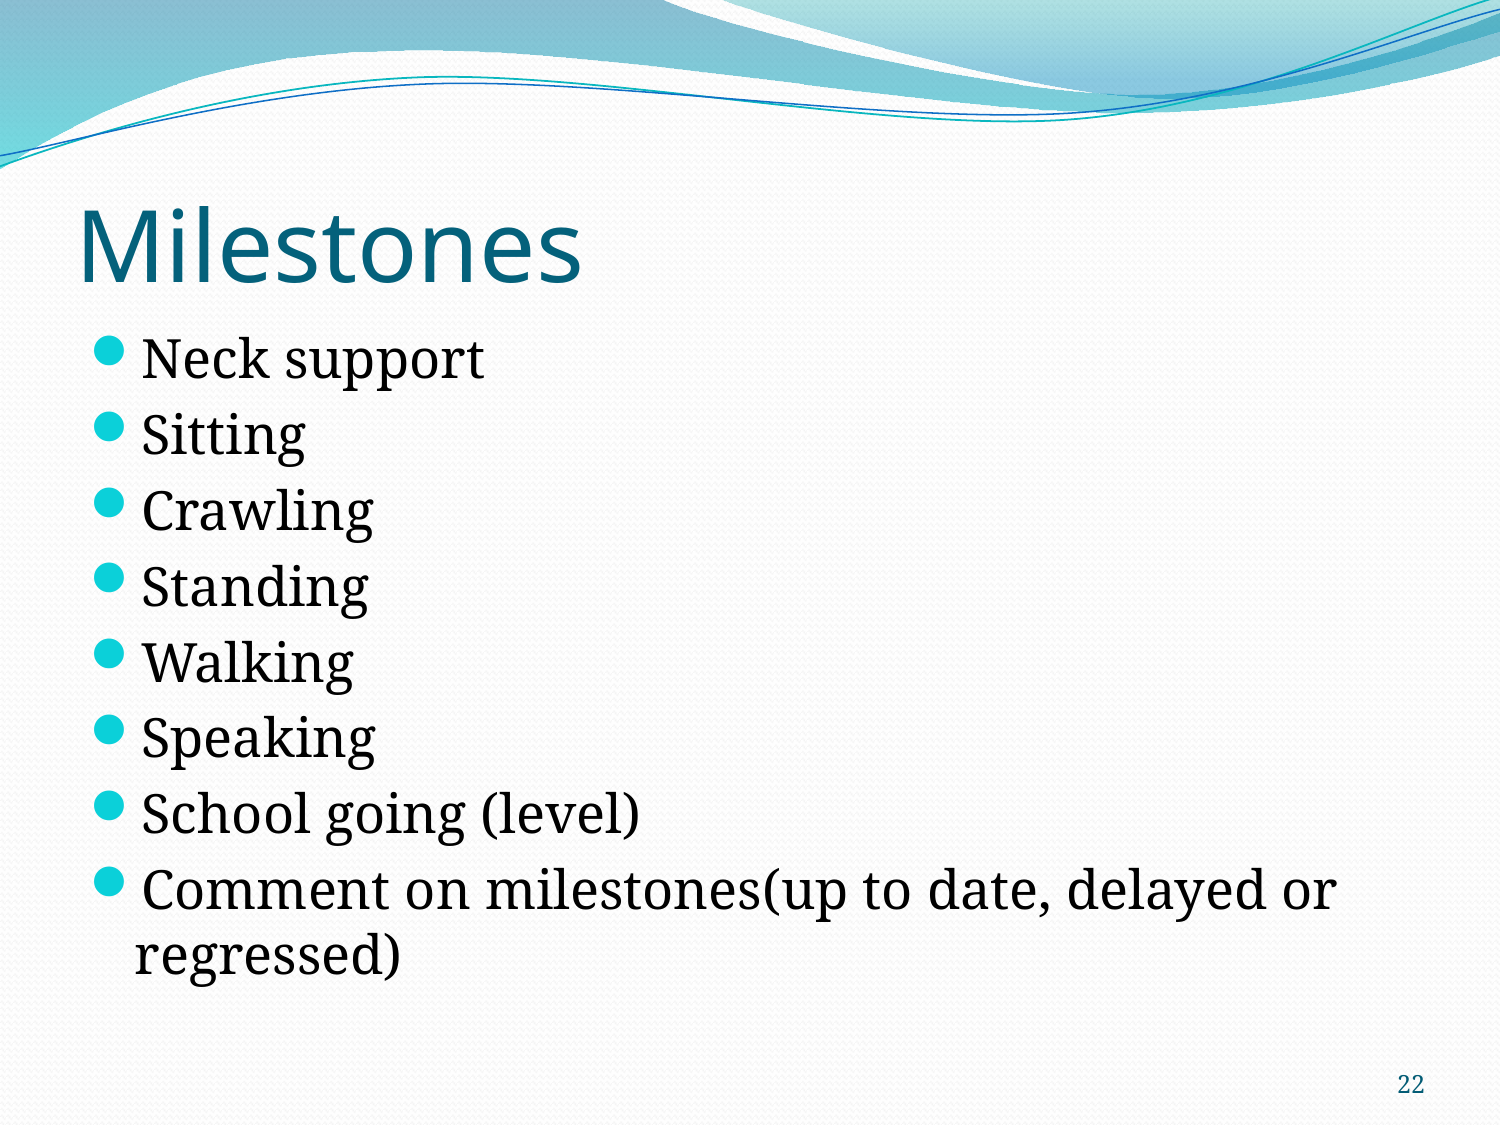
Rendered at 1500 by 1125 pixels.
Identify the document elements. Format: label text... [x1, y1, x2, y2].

slide_number 22 [1299, 1042, 1425, 1103]
title Milestones [75, 115, 1425, 303]
list Neck support Sitting Crawling Standing Walking Speaking School going (level) Comment on milestones(up to date, delayed or regressed) [75, 317, 1425, 1038]
